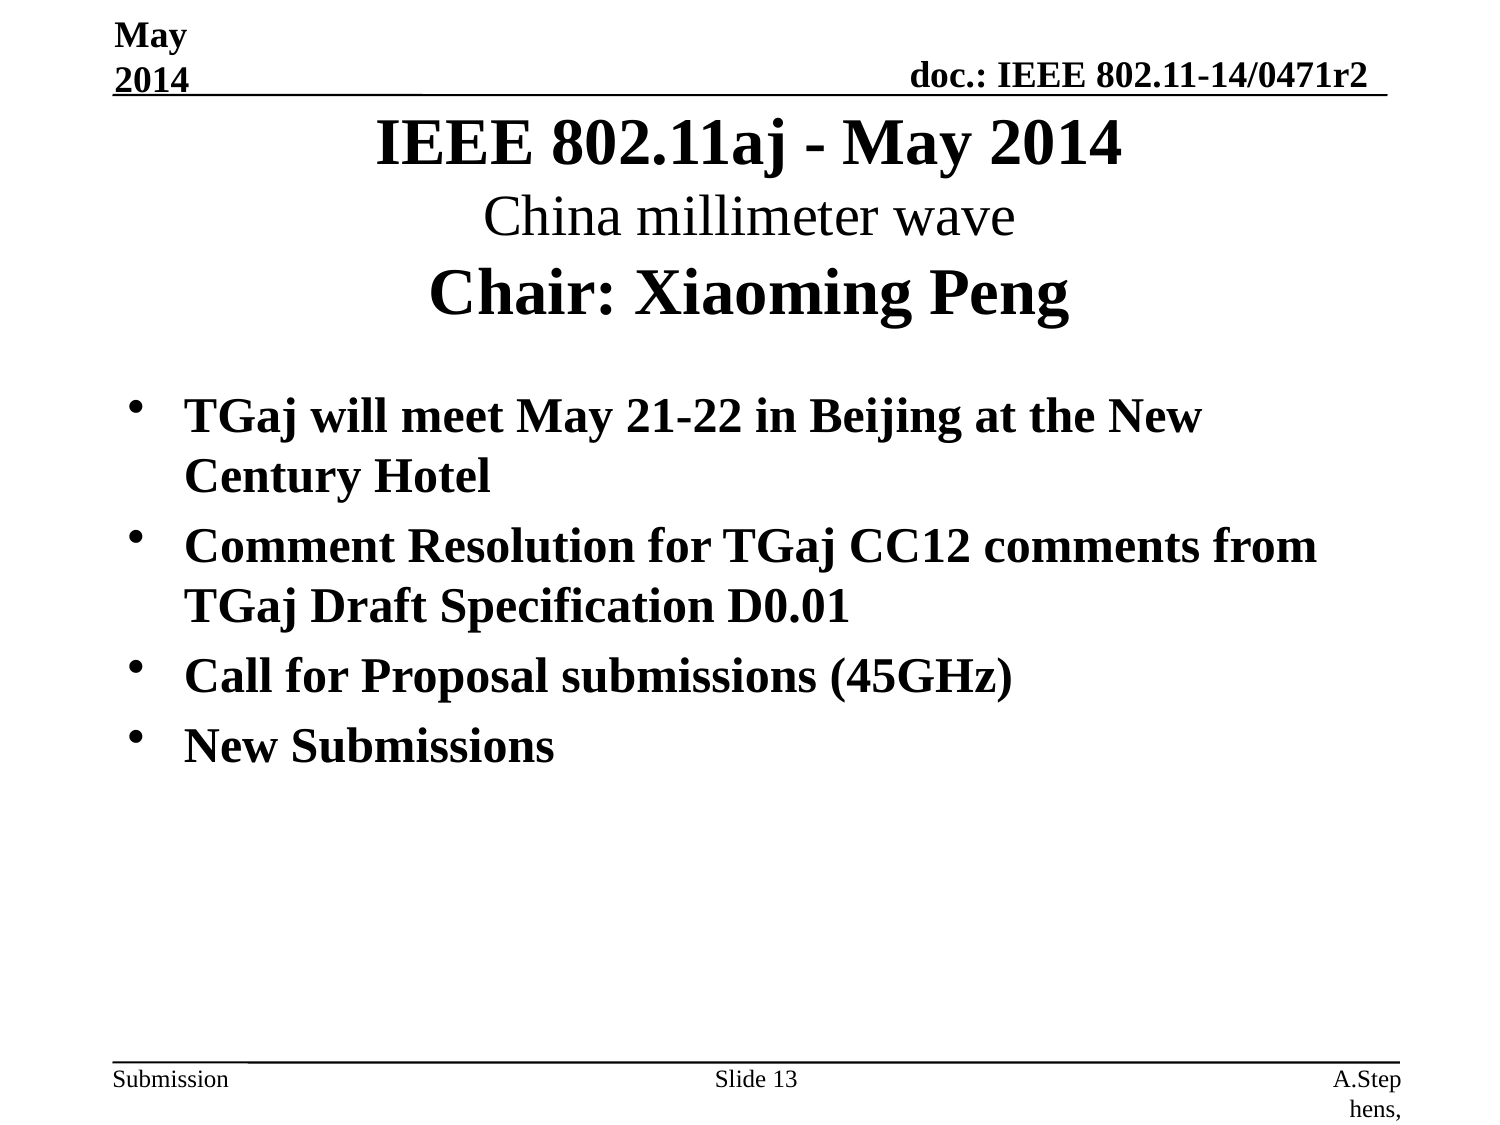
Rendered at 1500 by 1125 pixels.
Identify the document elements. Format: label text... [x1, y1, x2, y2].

list TGaj will meet May 21-22 in Beijing at the New Century Hotel Comment Resolution for TGaj CC12 comments from TGaj Draft Specification D0.01 Call for Proposal submissions (45GHz) New Submissions [112, 375, 1388, 1000]
slide_number Slide 13 [712, 1062, 800, 1093]
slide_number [114, 54, 269, 100]
title IEEE 802.11aj - May 2014 China millimeter wave Chair: Xiaoming Peng [112, 125, 1388, 300]
footer A.Stephens, Intel, D. Stanley, Aruba [1325, 1062, 1402, 1093]
